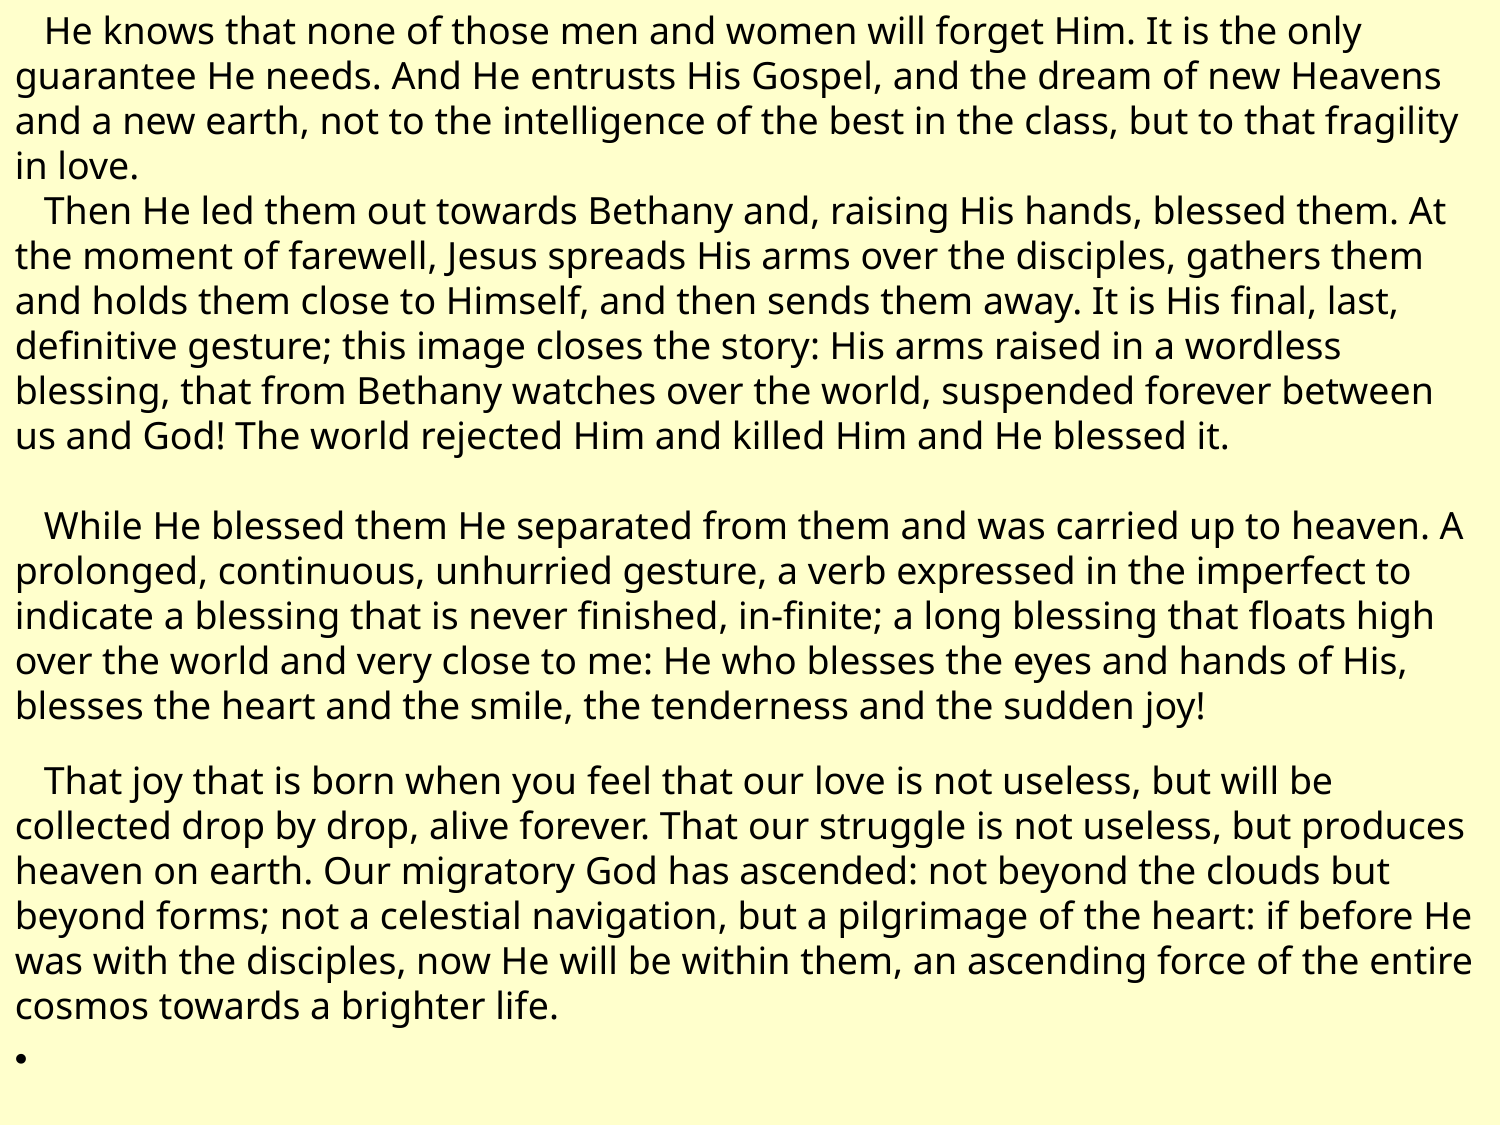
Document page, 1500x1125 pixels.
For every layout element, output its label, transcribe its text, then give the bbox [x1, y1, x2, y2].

text_box He knows that none of those men and women will forget Him. It is the only guarantee He needs. And He entrusts His Gospel, and the dream of new Heavens and a new earth, not to the intelligence of the best in the class, but to that fragility in love. Then He led them out towards Bethany and, raising His hands, blessed them. At the moment of farewell, Jesus spreads His arms over the disciples, gathers them and holds them close to Himself, and then sends them away. It is His final, last, definitive gesture; this image closes the story: His arms raised in a wordless blessing, that from Bethany watches over the world, suspended forever between us and God! The world rejected Him and killed Him and He blessed it. While He blessed them He separated from them and was carried up to heaven. A prolonged, continuous, unhurried gesture, a verb expressed in the imperfect to indicate a blessing that is never finished, in-finite; a long blessing that floats high over the world and very close to me: He who blesses the eyes and hands of His, blesses the heart and the smile, the tenderness and the sudden joy! That joy that is born when you feel that our love is not useless, but will be collected drop by drop, alive forever. That our struggle is not useless, but produces heaven on earth. Our migratory God has ascended: not beyond the clouds but beyond forms; not a celestial navigation, but a pilgrimage of the heart: if before He was with the disciples, now He will be within them, an ascending force of the entire cosmos towards a brighter life. [0, 0, 1500, 1094]
